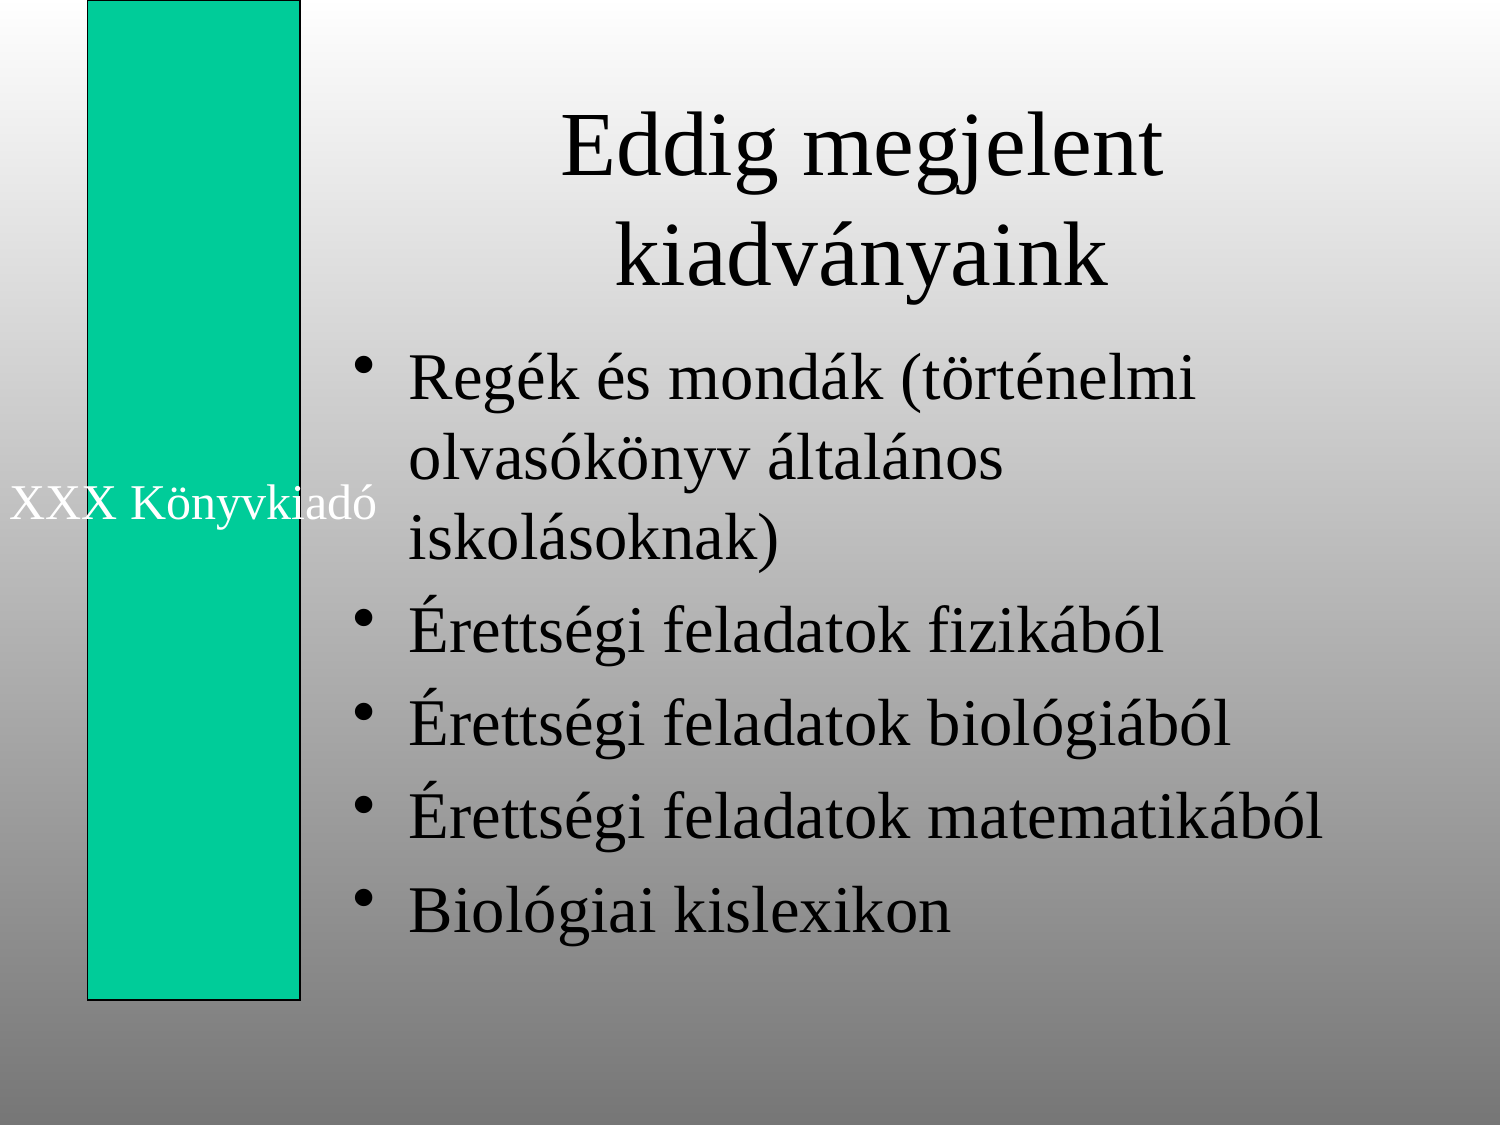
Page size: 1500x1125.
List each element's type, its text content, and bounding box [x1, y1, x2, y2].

list Regék és mondák (történelmi olvasókönyv általános iskolásoknak) Érettségi feladatok fizikából Érettségi feladatok biológiából Érettségi feladatok matematikából Biológiai kislexikon [337, 324, 1388, 1001]
title Eddig megjelent kiadványaink [337, 99, 1388, 288]
